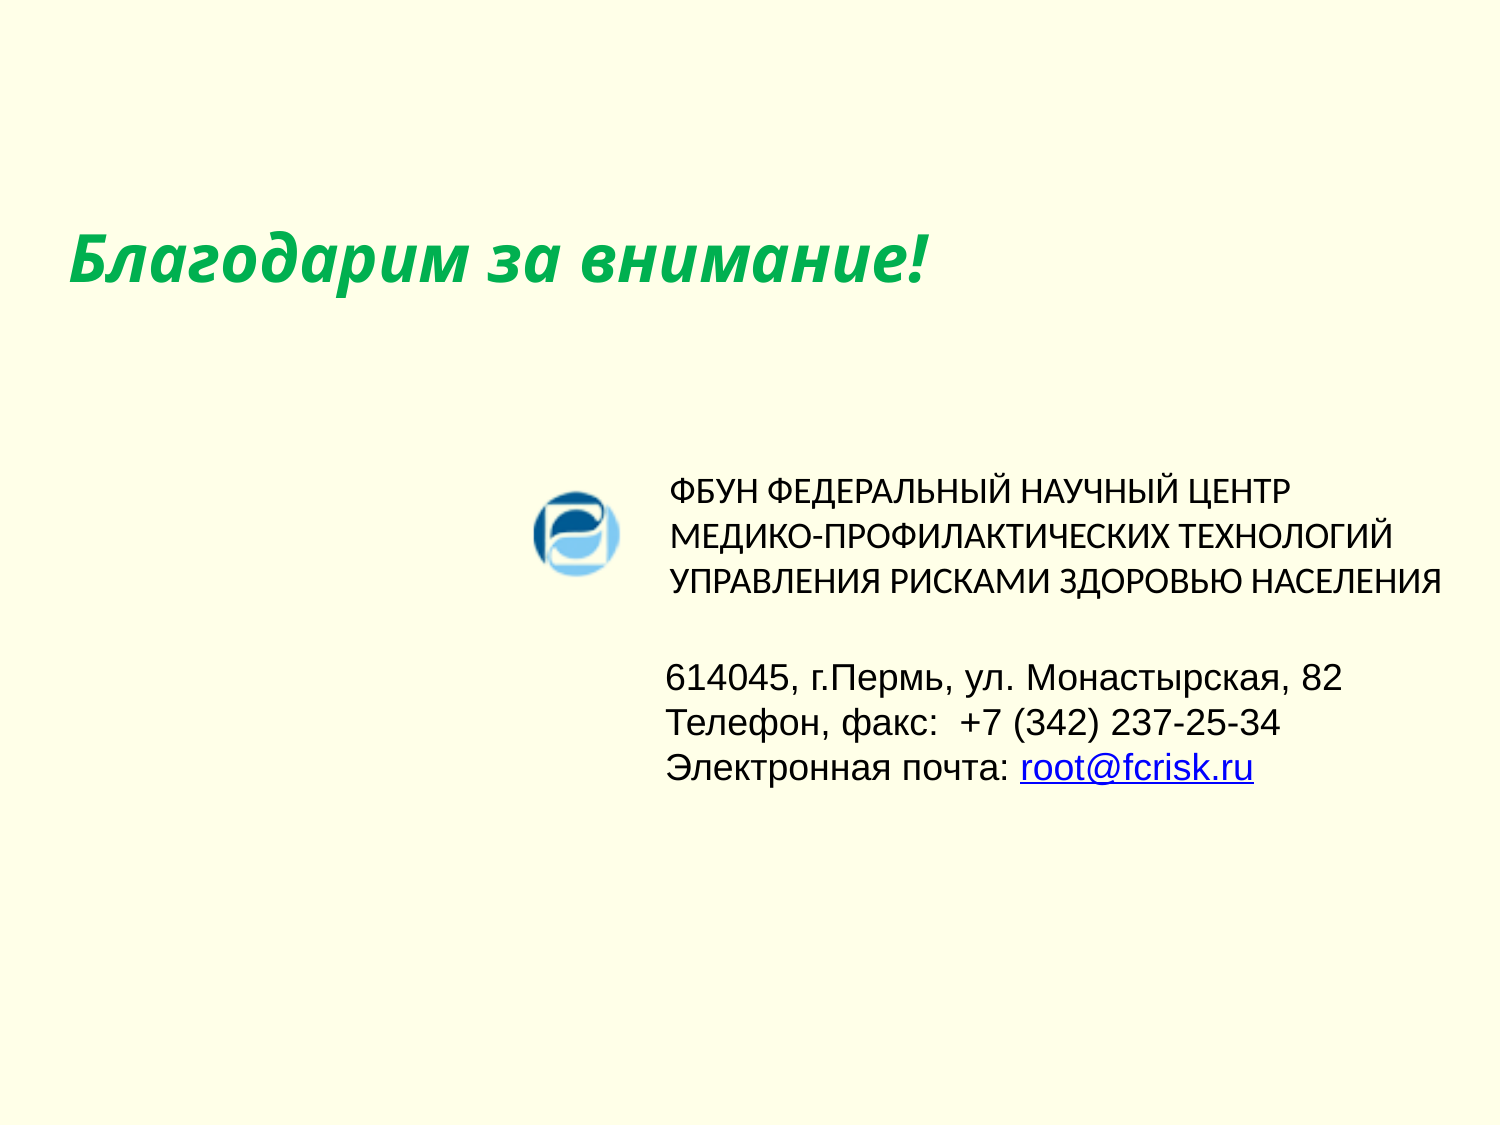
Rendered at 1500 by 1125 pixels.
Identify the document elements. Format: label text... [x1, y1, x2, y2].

text_box ФБУН ФЕДЕРАЛЬНЫЙ НАУЧНЫЙ ЦЕНТР МЕДИКО-ПРОФИЛАКТИЧЕСКИХ ТЕХНОЛОГИЙ УПРАВЛЕНИЯ РИСКАМИ ЗДОРОВЬЮ НАСЕЛЕНИЯ [654, 458, 1458, 609]
list Благодарим за внимание! [53, 208, 1010, 331]
picture [513, 469, 643, 599]
text_box 614045, г.Пермь, ул. Монастырская, 82 Телефон, факс: +7 (342) 237-25-34 Электронная почта: root@fcrisk.ru [650, 645, 1401, 795]
